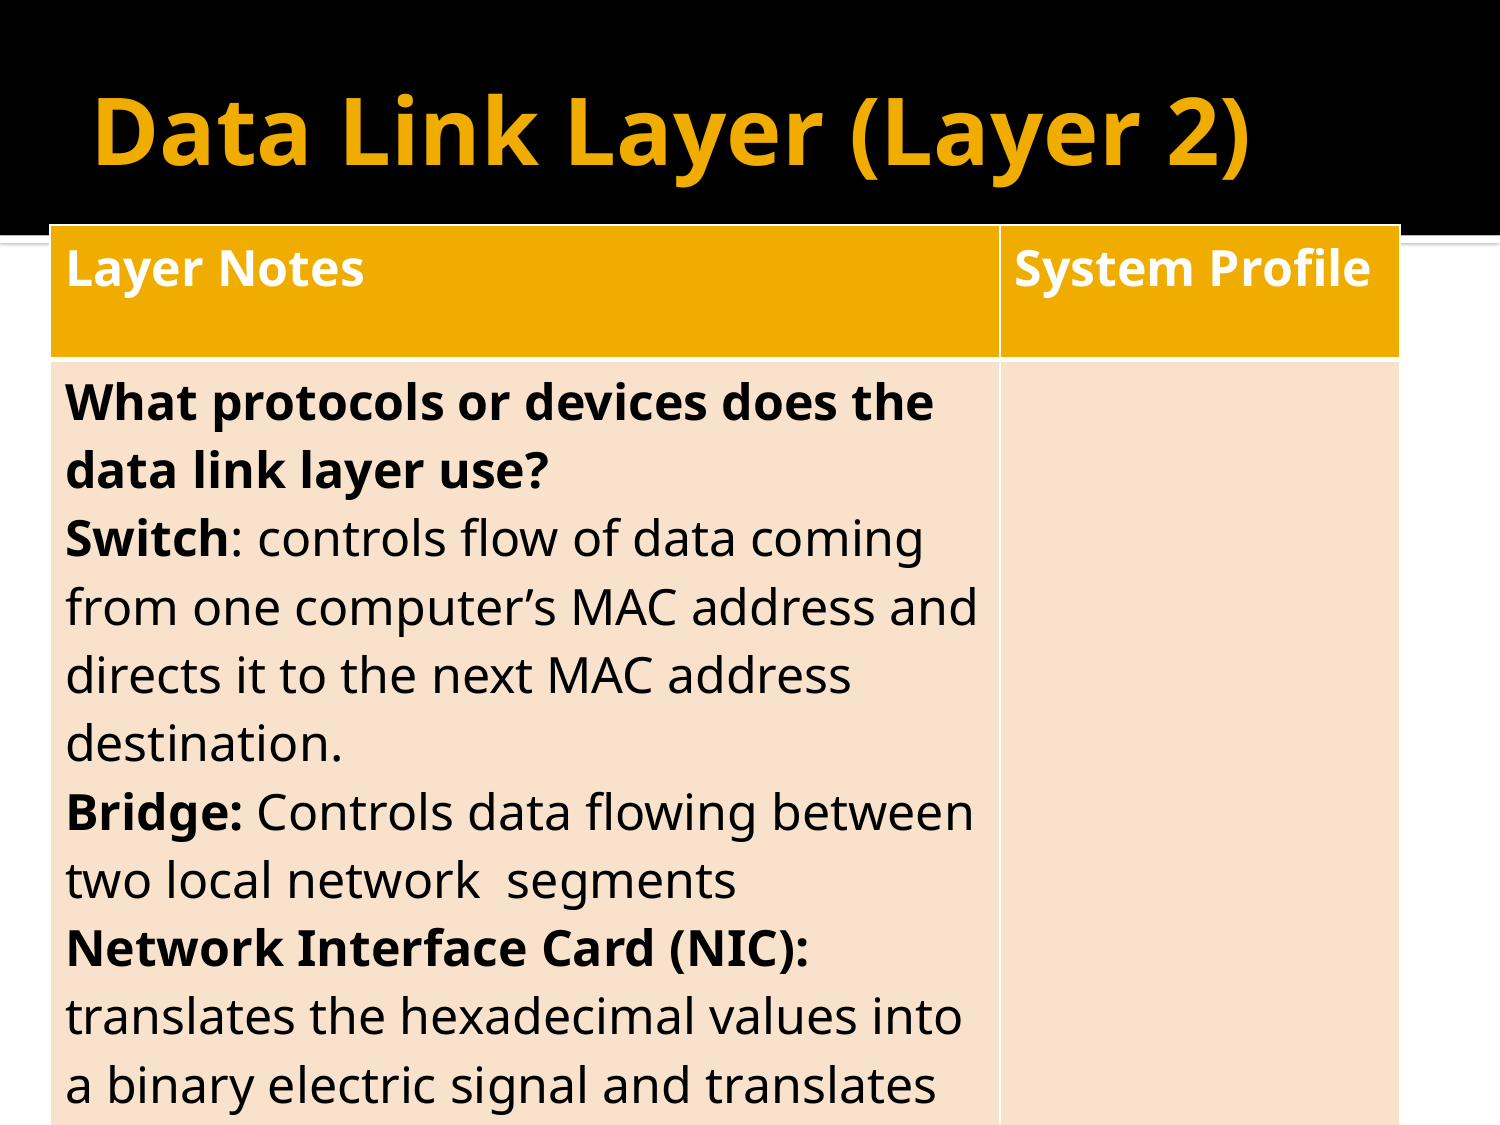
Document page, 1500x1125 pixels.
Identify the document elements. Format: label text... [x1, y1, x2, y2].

table_header Layer Notes [51, 226, 999, 357]
table_cell What protocols or devices does the data link layer use? Switch: controls flow of data coming from one computer’s MAC address and directs it to the next MAC address destination. Bridge: Controls data flowing between two local network segments Network Interface Card (NIC): translates the hexadecimal values into a binary electric signal and translates incoming signals back to hexadecimal [51, 362, 999, 1125]
table_cell [1001, 362, 1399, 1125]
table_header System Profile [1001, 226, 1399, 357]
title Data Link Layer (Layer 2) [75, 25, 1425, 231]
